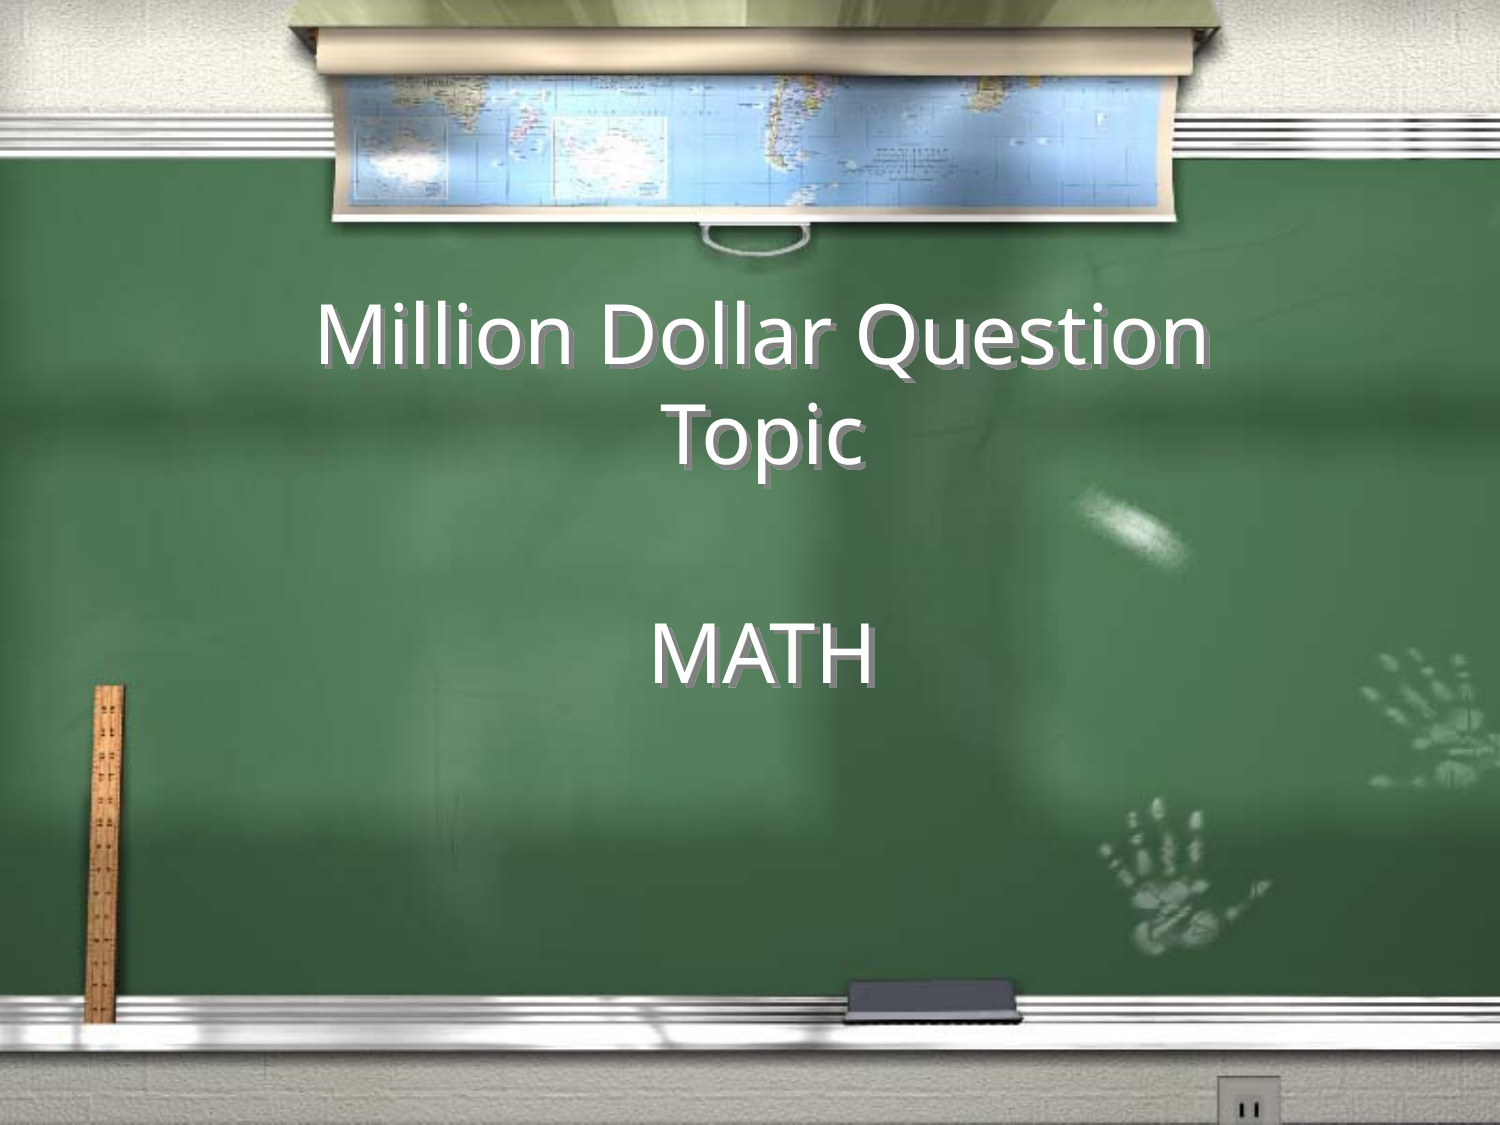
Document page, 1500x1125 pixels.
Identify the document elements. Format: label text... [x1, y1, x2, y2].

list MATH [124, 512, 1401, 901]
picture [0, 0, 1500, 1125]
title Million Dollar Question Topic [124, 287, 1401, 476]
